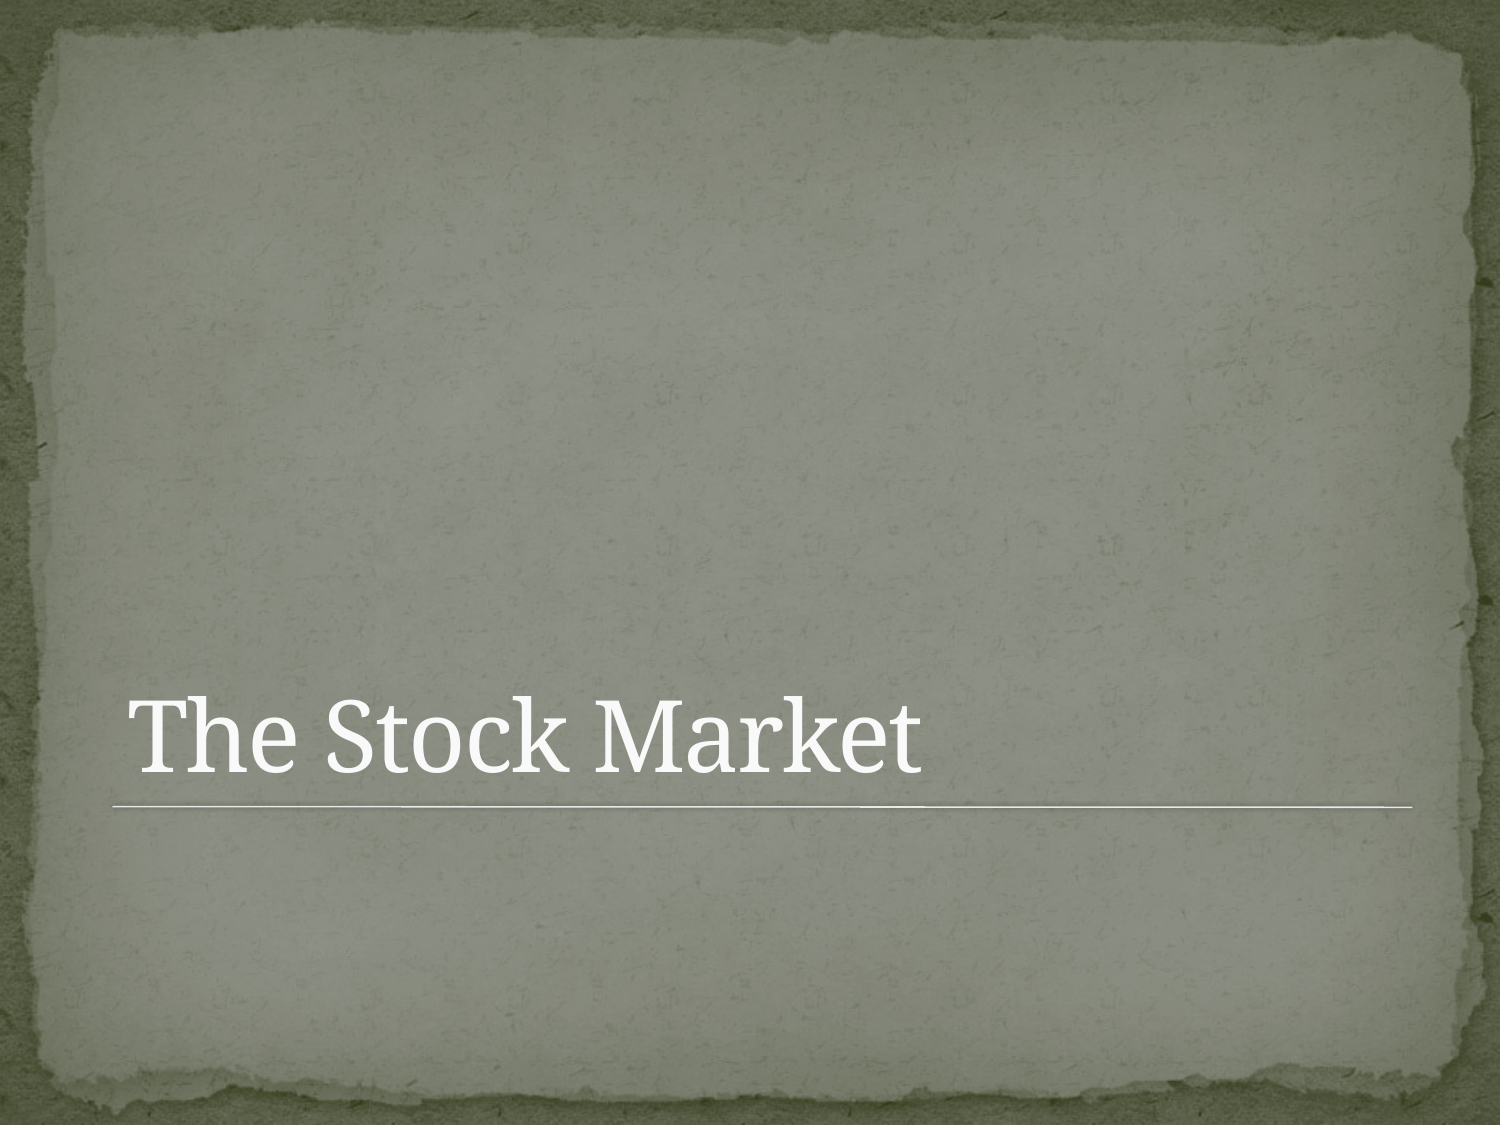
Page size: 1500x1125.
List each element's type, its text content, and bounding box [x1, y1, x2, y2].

title The Stock Market [112, 574, 1413, 800]
